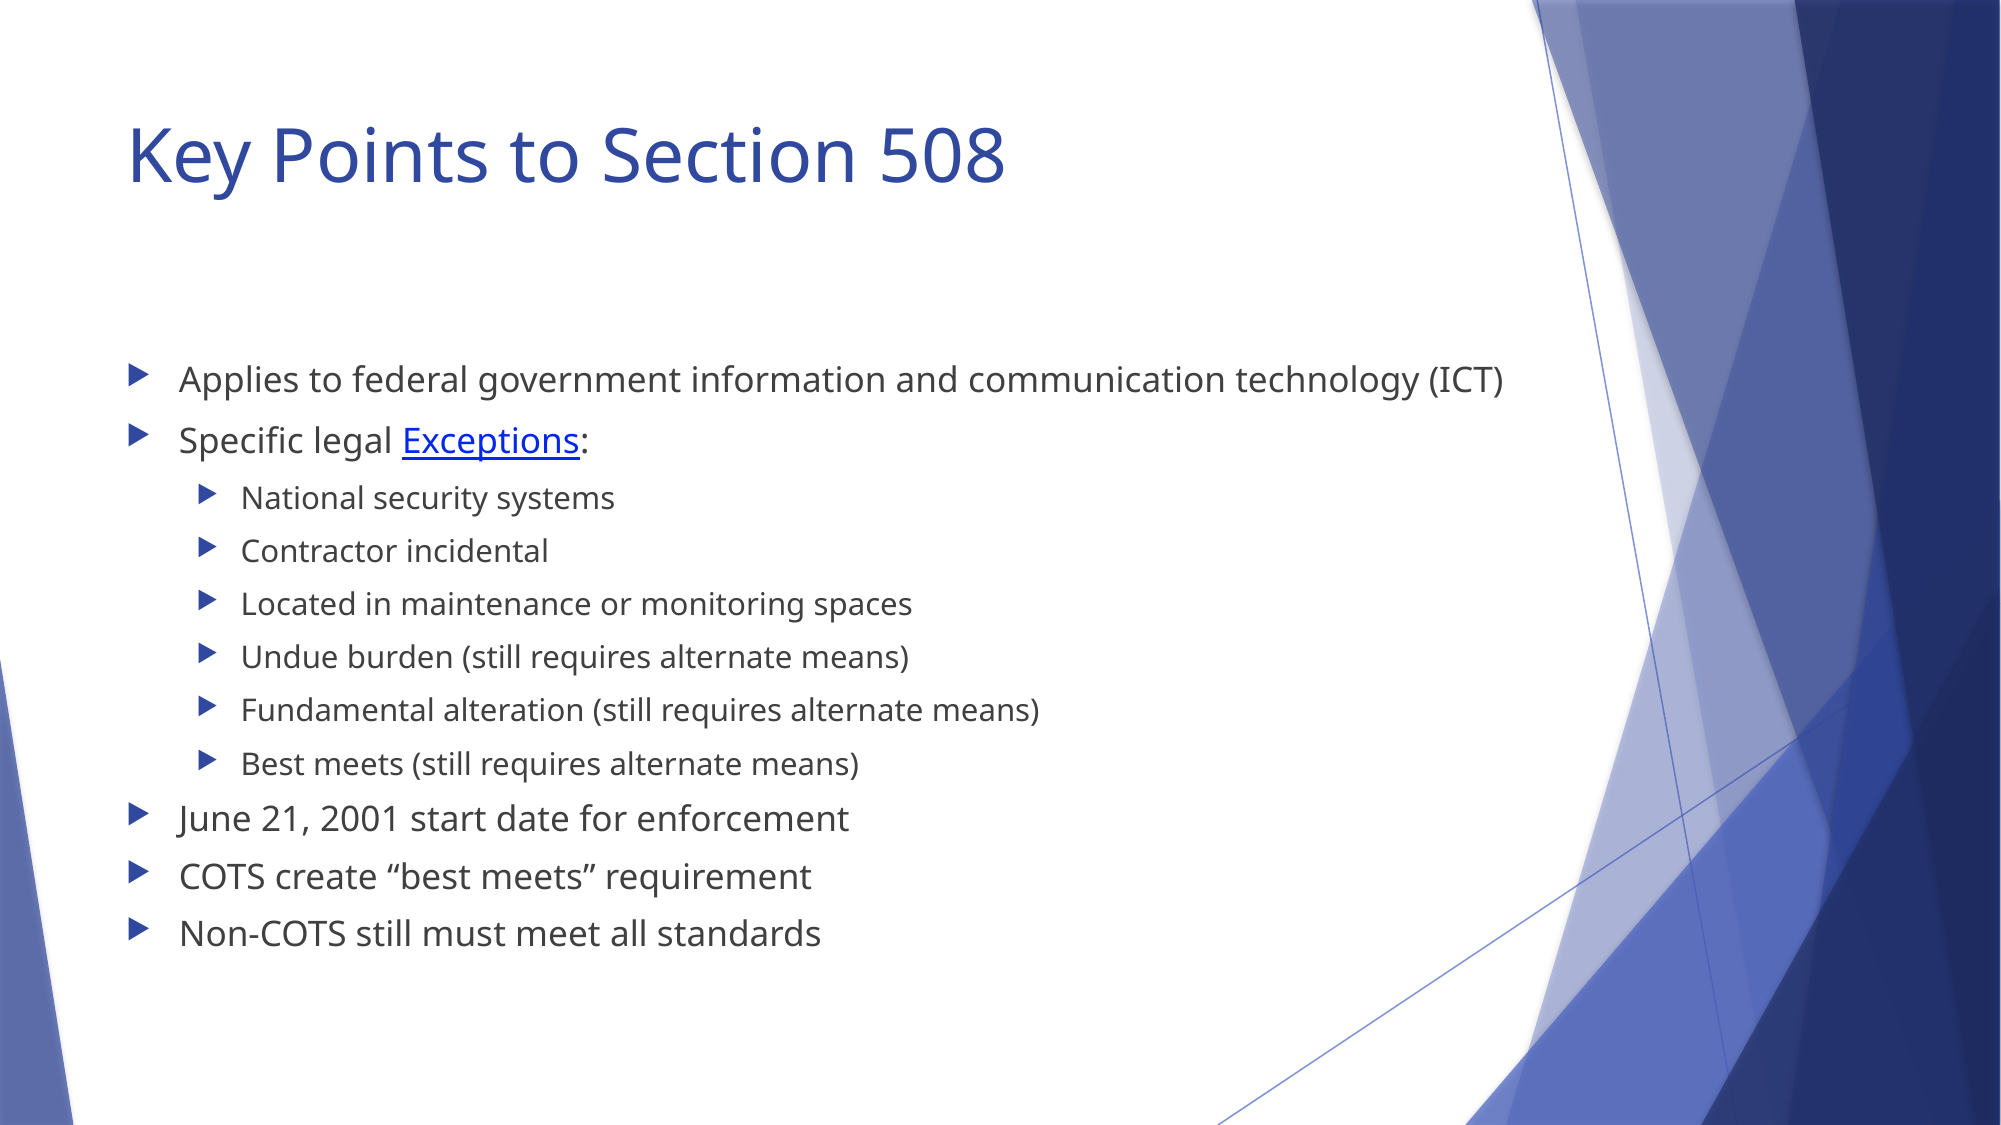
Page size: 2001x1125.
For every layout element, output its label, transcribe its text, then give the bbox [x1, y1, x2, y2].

list Applies to federal government information and communication technology (ICT) Specific legal Exceptions: National security systems Contractor incidental Located in maintenance or monitoring spaces Undue burden (still requires alternate means) Fundamental alteration (still requires alternate means) Best meets (still requires alternate means) June 21, 2001 start date for enforcement COTS create “best meets” requirement Non-COTS still must meet all standards [111, 354, 1522, 992]
title Key Points to Section 508 [111, 99, 1522, 317]
